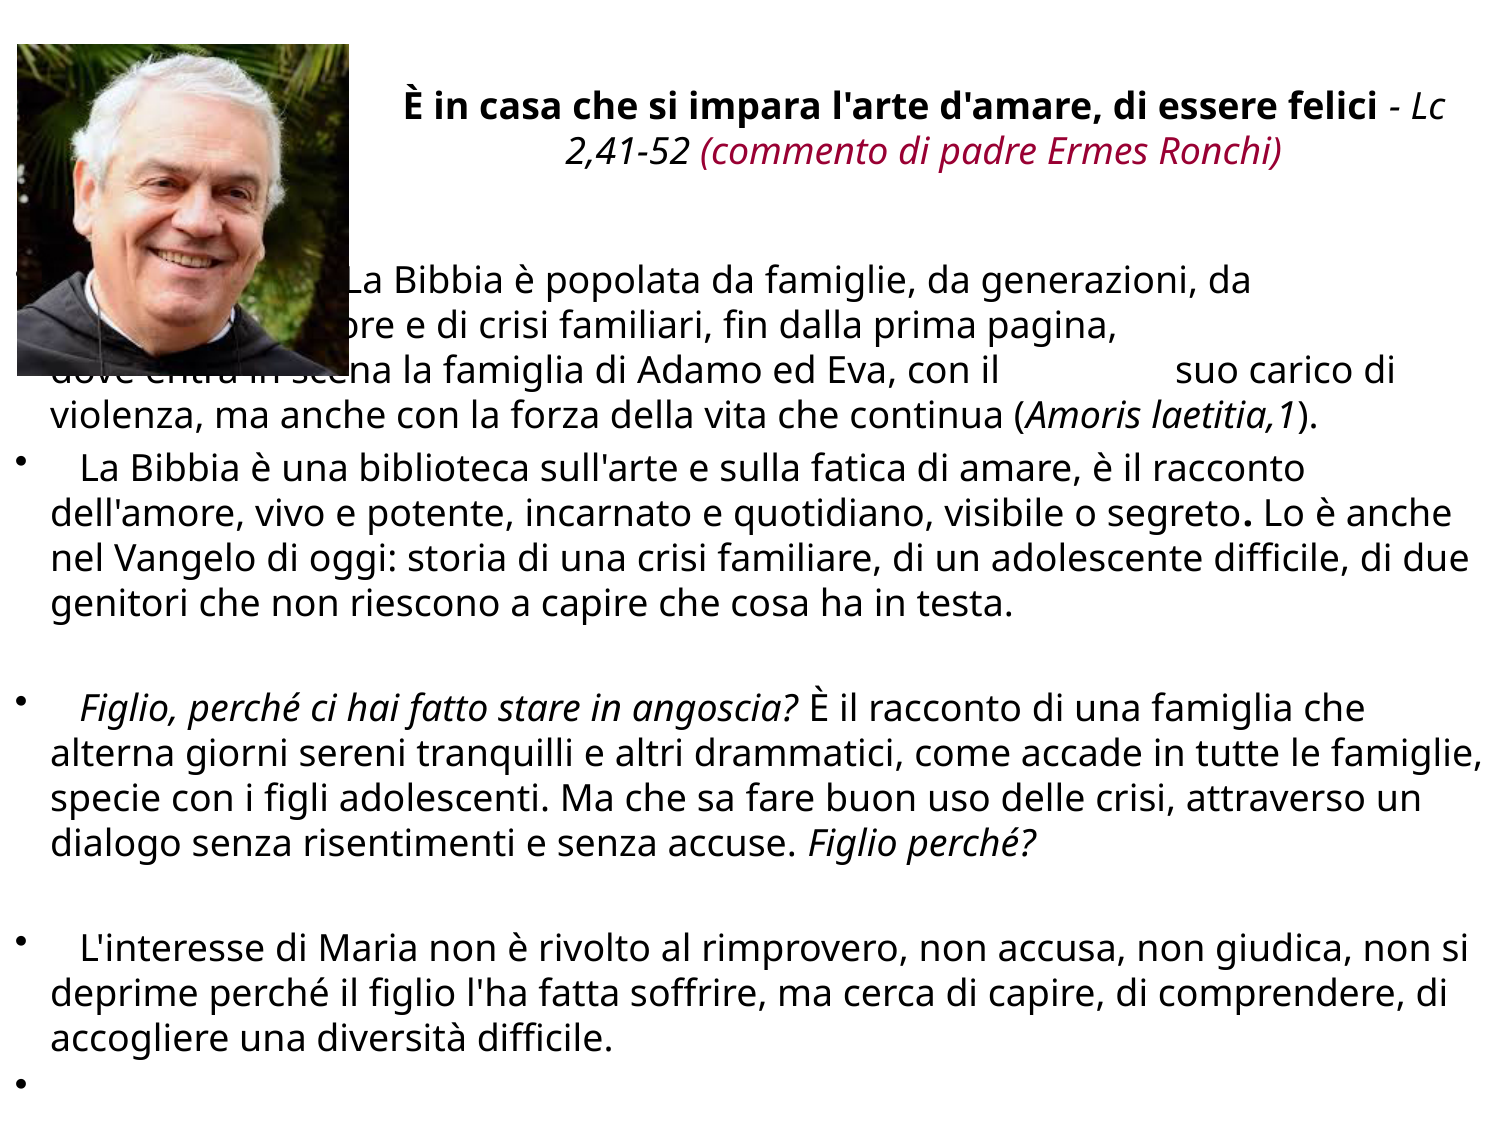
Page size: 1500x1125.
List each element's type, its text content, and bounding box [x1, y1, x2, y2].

text_box La Bibbia è popolata da famiglie, da generazioni, da storie di amore e di crisi familiari, fin dalla prima pagina, dove entra in scena la famiglia di Adamo ed Eva, con il suo carico di violenza, ma anche con la forza della vita che continua (Amoris laetitia,1). La Bibbia è una biblioteca sull'arte e sulla fatica di amare, è il racconto dell'amore, vivo e potente, incarnato e quotidiano, visibile o segreto. Lo è anche nel Vangelo di oggi: storia di una crisi familiare, di un adolescente difficile, di due genitori che non riescono a capire che cosa ha in testa. Figlio, perché ci hai fatto stare in angoscia? È il racconto di una famiglia che alterna giorni sereni tranquilli e altri drammatici, come accade in tutte le famiglie, specie con i figli adolescenti. Ma che sa fare buon uso delle crisi, attraverso un dialogo senza risentimenti e senza accuse. Figlio perché? L'interesse di Maria non è rivolto al rimprovero, non accusa, non giudica, non si deprime perché il figlio l'ha fatta soffrire, ma cerca di capire, di comprendere, di accogliere una diversità difficile. [0, 711, 1500, 799]
text_box È in casa che si impara l'arte d'amare, di essere felici - Lc 2,41-52 (commento di padre Ermes Ronchi) [362, 74, 1486, 180]
text_box La Bibbia è popolata da famiglie, da generazioni, da storie di amore e di crisi familiari, fin dalla prima pagina, dove entra in scena la famiglia di Adamo ed Eva, con il suo carico di violenza, ma anche con la forza della vita che continua (Amoris laetitia,1). La Bibbia è una biblioteca sull'arte e sulla fatica di amare, è il racconto dell'amore, vivo e potente, incarnato e quotidiano, visibile o segreto. Lo è anche nel Vangelo di oggi: storia di una crisi familiare, di un adolescente difficile, di due genitori che non riescono a capire che cosa ha in testa. Figlio, perché ci hai fatto stare in angoscia? È il racconto di una famiglia che alterna giorni sereni tranquilli e altri drammatici, come accade in tutte le famiglie, specie con i figli adolescenti. Ma che sa fare buon uso delle crisi, attraverso un dialogo senza risentimenti e senza accuse. Figlio perché? L'interesse di Maria non è rivolto al rimprovero, non accusa, non giudica, non si deprime perché il figlio l'ha fatta soffrire, ma cerca di capire, di comprendere, di accogliere una diversità difficile. [0, 801, 1500, 1119]
text_box La Bibbia è popolata da famiglie, da generazioni, da storie di amore e di crisi familiari, fin dalla prima pagina, dove entra in scena la famiglia di Adamo ed Eva, con il suo carico di violenza, ma anche con la forza della vita che continua (Amoris laetitia,1). La Bibbia è una biblioteca sull'arte e sulla fatica di amare, è il racconto dell'amore, vivo e potente, incarnato e quotidiano, visibile o segreto. Lo è anche nel Vangelo di oggi: storia di una crisi familiare, di un adolescente difficile, di due genitori che non riescono a capire che cosa ha in testa. Figlio, perché ci hai fatto stare in angoscia? È il racconto di una famiglia che alterna giorni sereni tranquilli e altri drammatici, come accade in tutte le famiglie, specie con i figli adolescenti. Ma che sa fare buon uso delle crisi, attraverso un dialogo senza risentimenti e senza accuse. Figlio perché? L'interesse di Maria non è rivolto al rimprovero, non accusa, non giudica, non si deprime perché il figlio l'ha fatta soffrire, ma cerca di capire, di comprendere, di accogliere una diversità difficile. [0, 248, 1500, 710]
picture [17, 44, 349, 376]
